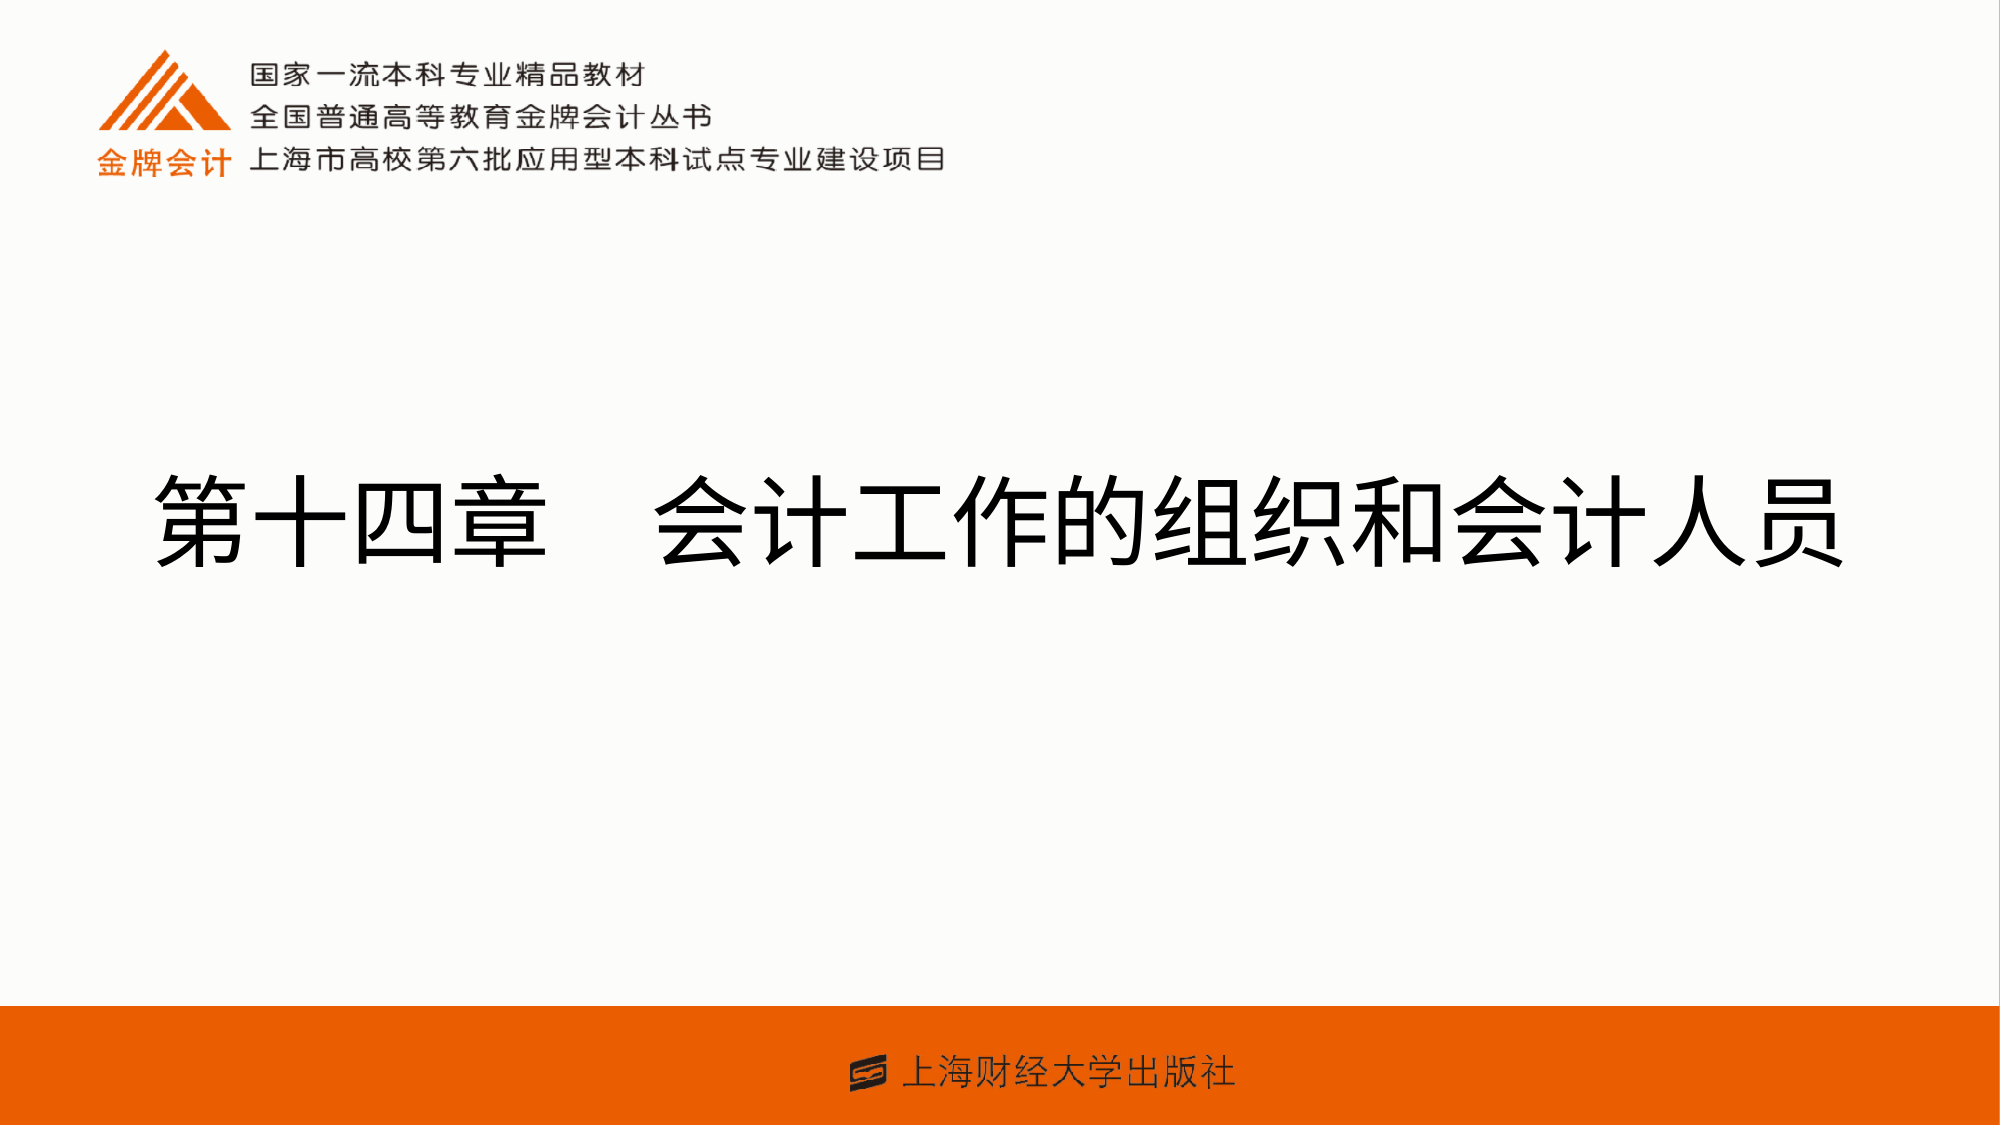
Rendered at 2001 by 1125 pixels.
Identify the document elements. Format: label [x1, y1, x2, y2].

list [0, 0, 2000, 1125]
